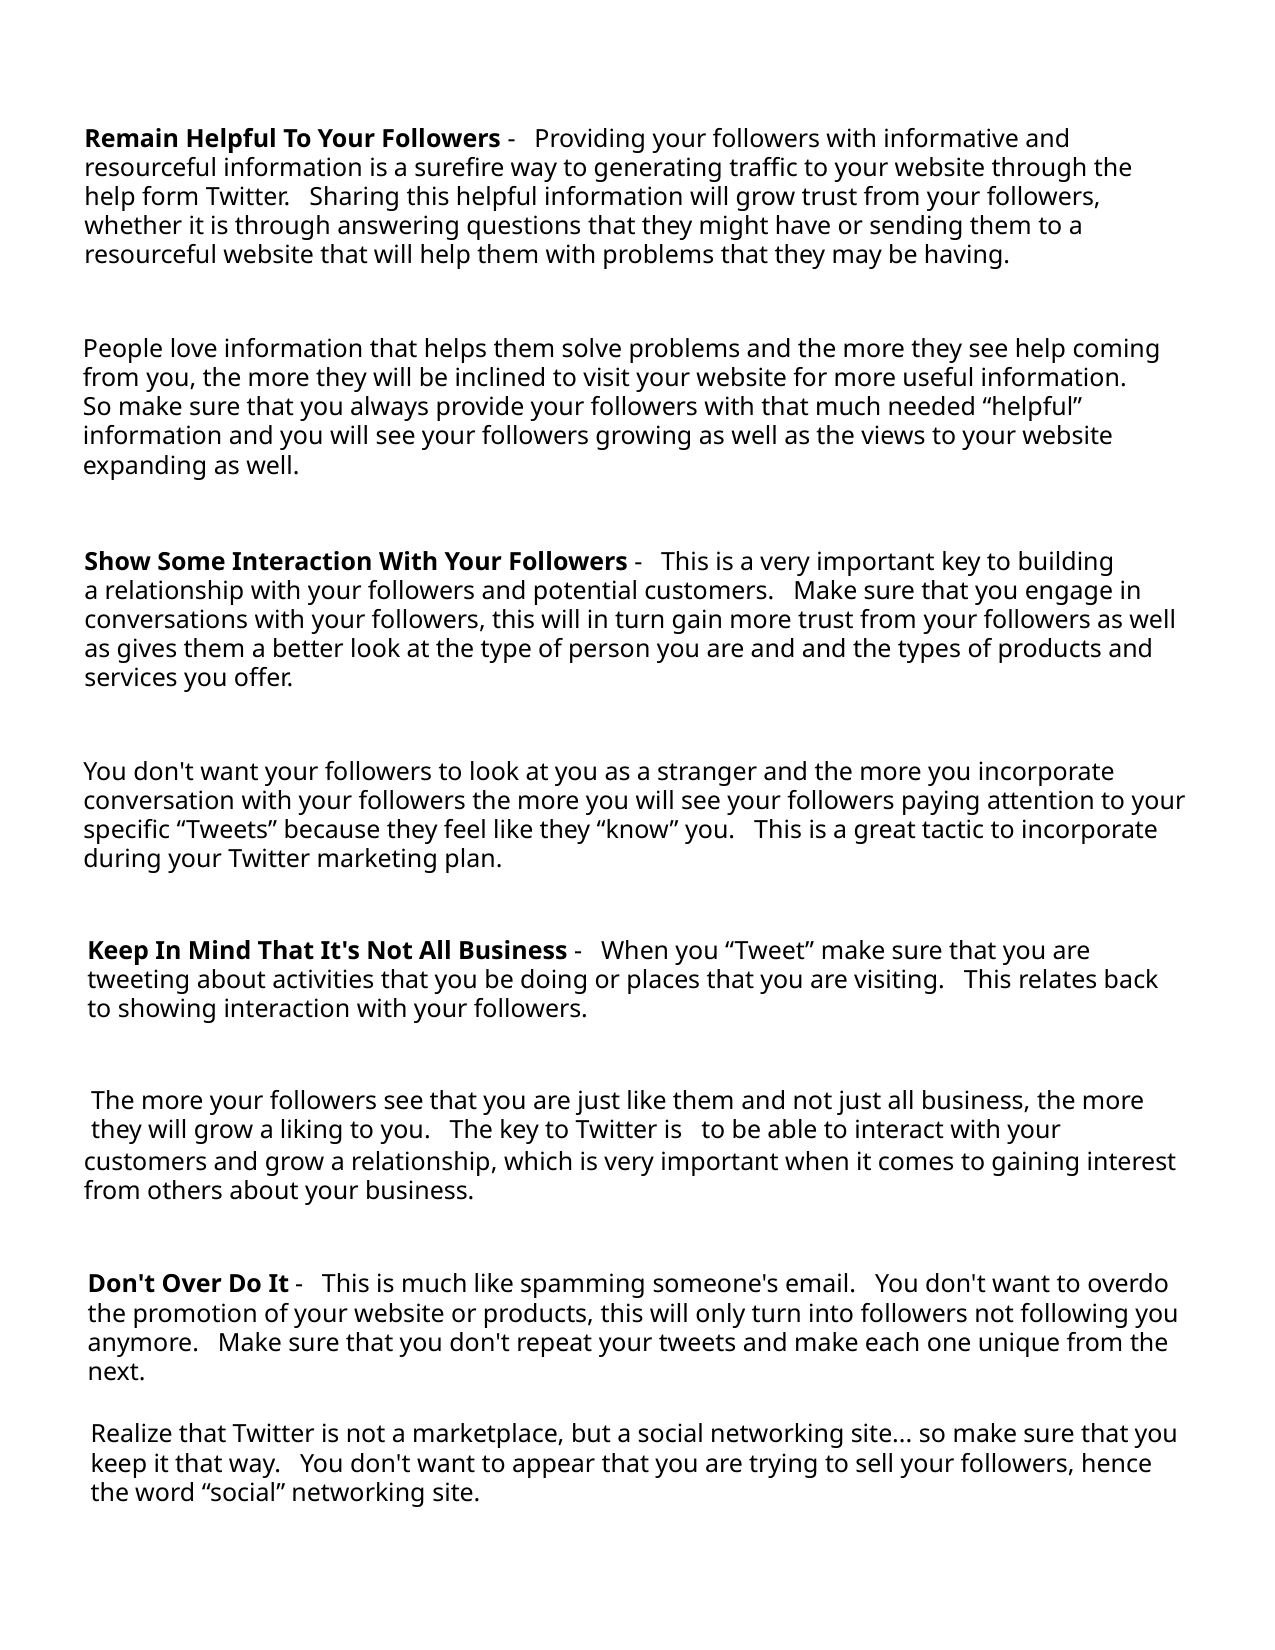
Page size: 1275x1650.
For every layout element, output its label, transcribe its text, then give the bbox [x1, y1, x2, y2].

text_box Remain Helpful To Your Followers - Providing your followers with informative and resourceful information is a surefire way to generating traffic to your website through the help form Twitter. Sharing this helpful information will grow trust from your followers, whether it is through answering questions that they might have or sending them to a resourceful website that will help them with problems that they may be having. [84, 122, 1133, 277]
text_box Realize that Twitter is not a marketplace, but a social networking site... so make sure that you keep it that way. You don't want to appear that you are trying to sell your followers, hence the word “social” networking site. [90, 1418, 1179, 1514]
text_box customers and grow a relationship, which is very important when it comes to gaining interest from others about your business. [83, 1145, 1177, 1212]
text_box Show Some Interaction With Your Followers - This is a very important key to building a relationship with your followers and potential customers. Make sure that you engage in conversations with your followers, this will in turn gain more trust from your followers as well as gives them a better look at the type of person you are and and the types of products and services you offer. [84, 545, 1177, 700]
text_box The more your followers see that you are just like them and not just all business, the more they will grow a liking to you. The key to Twitter is to be able to interact with your [91, 1085, 1145, 1145]
text_box Keep In Mind That It's Not All Business - When you “Tweet” make sure that you are tweeting about activities that you be doing or places that you are visiting. This relates back to showing interaction with your followers. [87, 935, 1159, 1031]
text_box Don't Over Do It - This is much like spamming someone's email. You don't want to overdo the promotion of your website or products, this will only turn into followers not following you anymore. Make sure that you don't repeat your tweets and make each one unique from the next. [87, 1268, 1179, 1393]
text_box You don't want your followers to look at you as a stranger and the more you incorporate conversation with your followers the more you will see your followers paying attention to your specific “Tweets” because they feel like they “know” you. This is a great tactic to incorporate during your Twitter marketing plan. [83, 756, 1186, 881]
text_box People love information that helps them solve problems and the more they see help coming from you, the more they will be inclined to visit your website for more useful information. So make sure that you always provide your followers with that much needed “helpful” information and you will see your followers growing as well as the views to your website expanding as well. [82, 333, 1161, 487]
